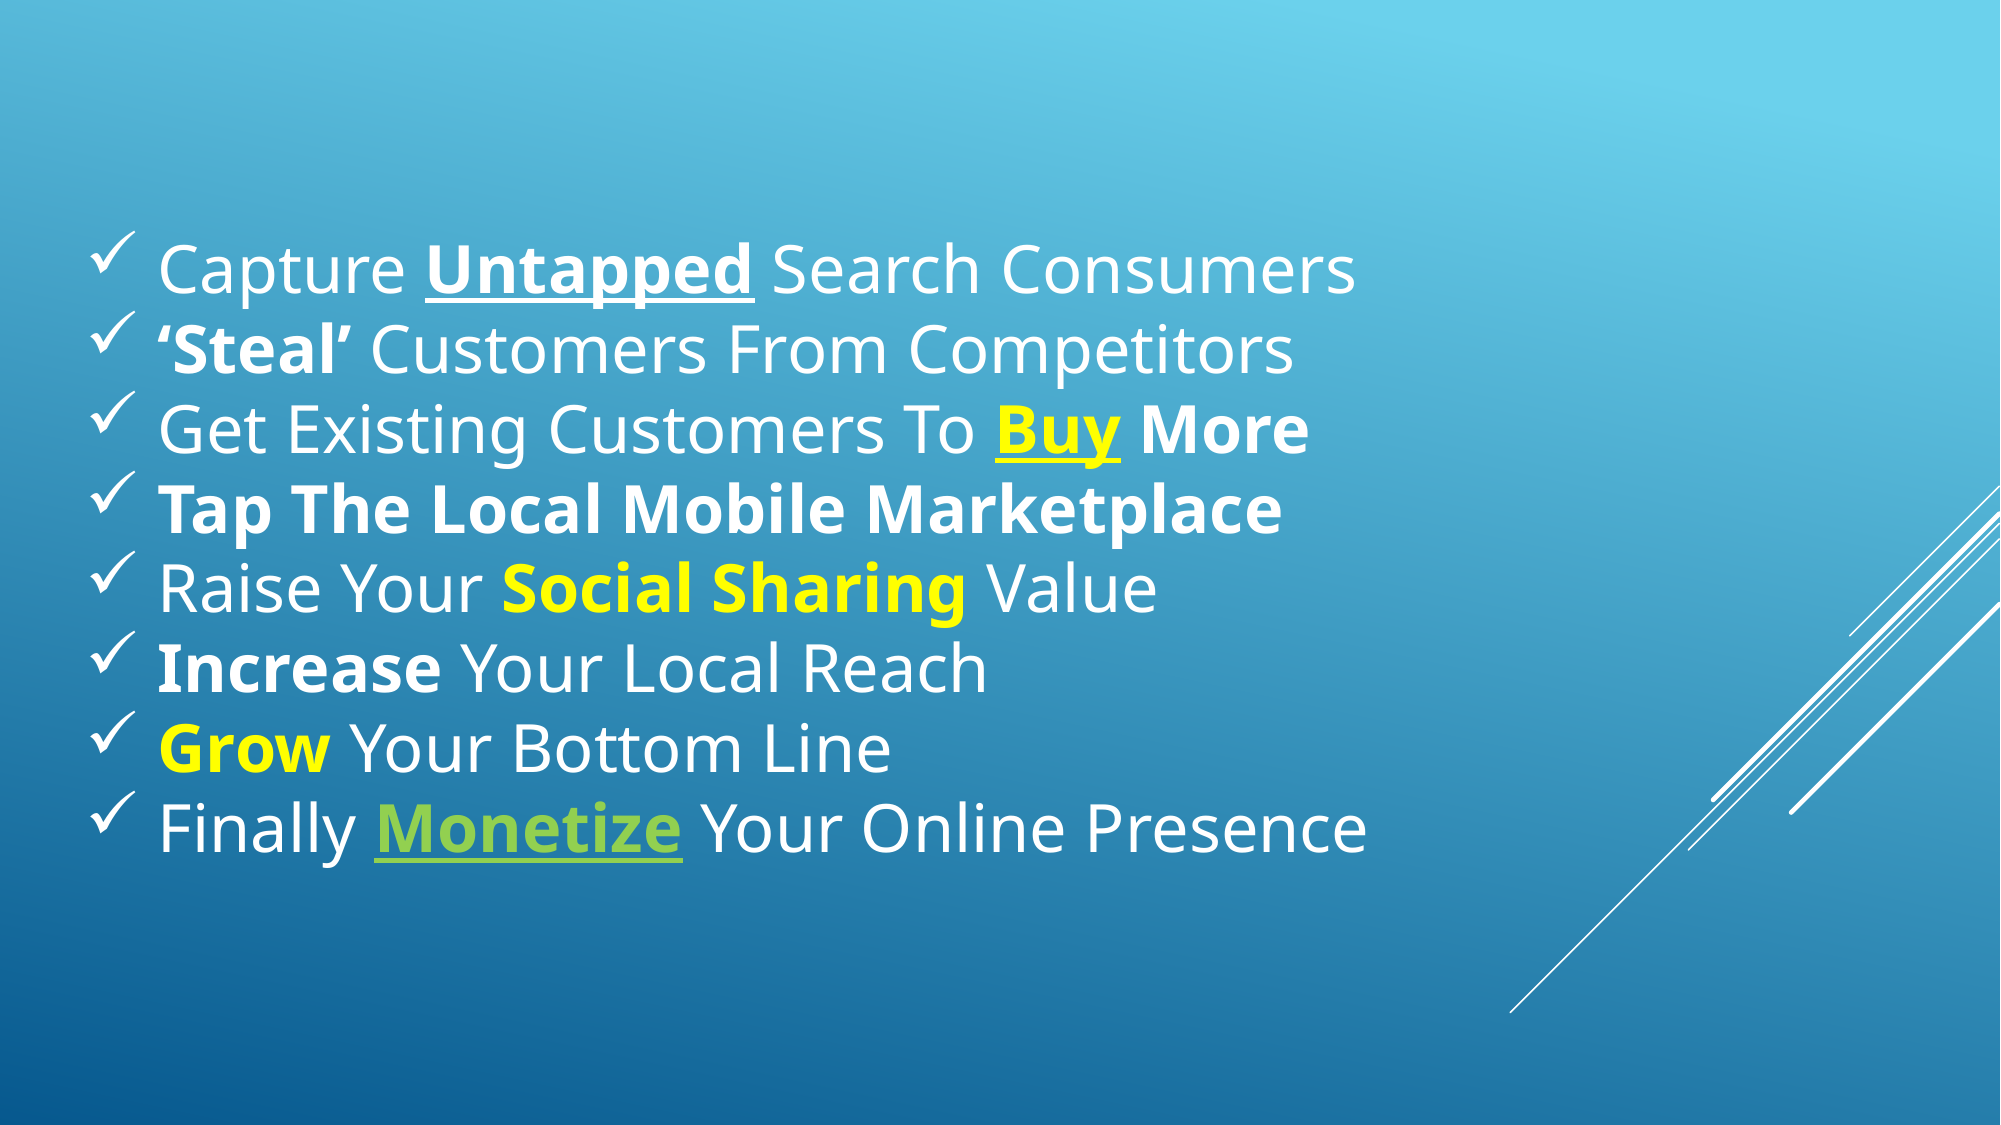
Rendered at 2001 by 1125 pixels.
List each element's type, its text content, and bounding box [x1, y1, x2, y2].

text_box Capture Untapped Search Consumers ‘Steal’ Customers From Competitors Get Existing Customers To Buy More Tap The Local Mobile Marketplace Raise Your Social Sharing Value Increase Your Local Reach Grow Your Bottom Line Finally Monetize Your Online Presence [70, 219, 1786, 954]
